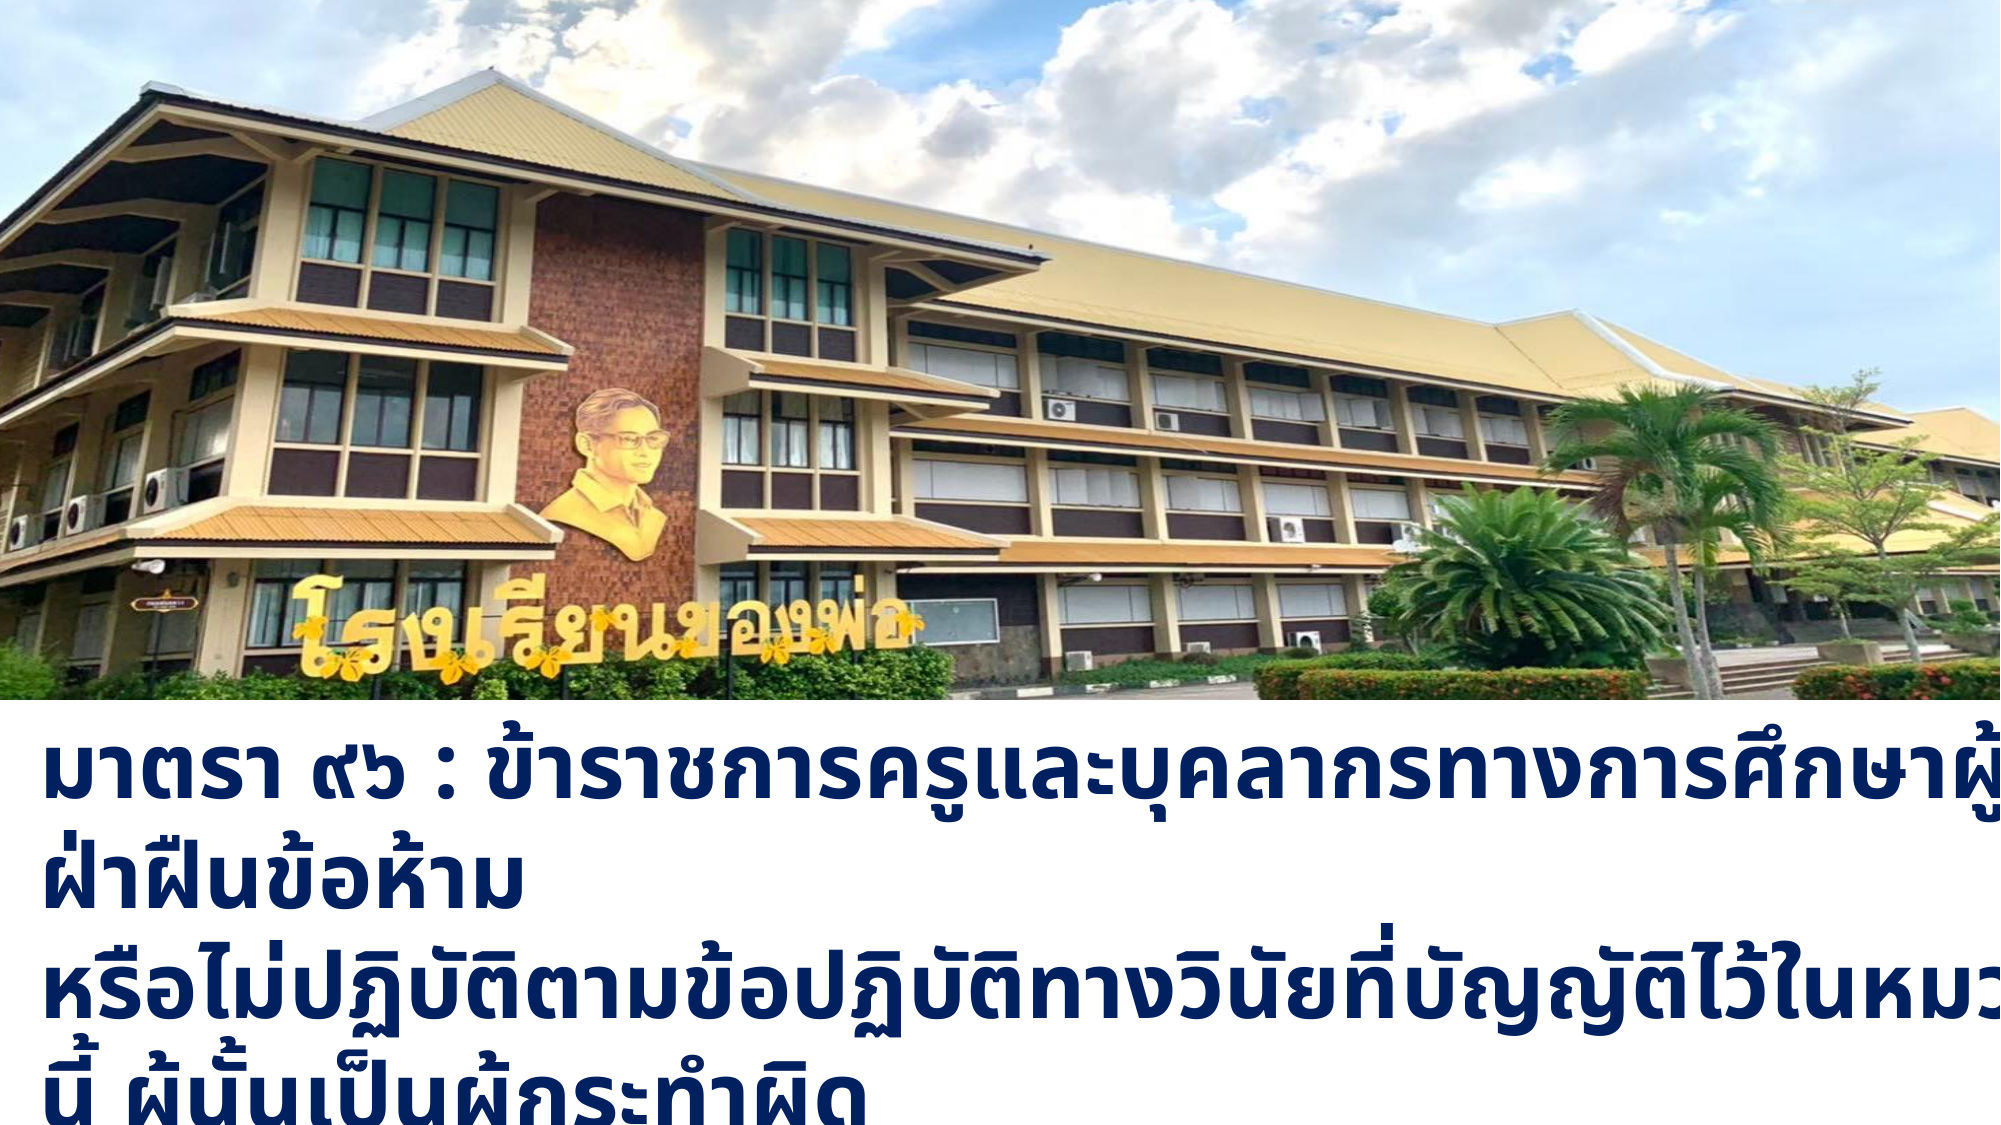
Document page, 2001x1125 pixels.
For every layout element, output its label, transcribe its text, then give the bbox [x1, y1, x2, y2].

picture [0, 0, 2000, 700]
text_box มาตรา ๙๖ : ข้าราชการครูและบุคลากรทางการศึกษาผู้ใดฝ่าฝืนข้อห้าม หรือไม่ปฏิบัติตามข้อปฏิบัติทางวินัยที่บัญญัติไว้ในหมวดนี้ ผู้นั้นเป็นผู้กระทำผิด วินัย จักต้องได้รับโทษทางวินัยเว้นแต่มีเหตุอันควร [24, 700, 2000, 1125]
